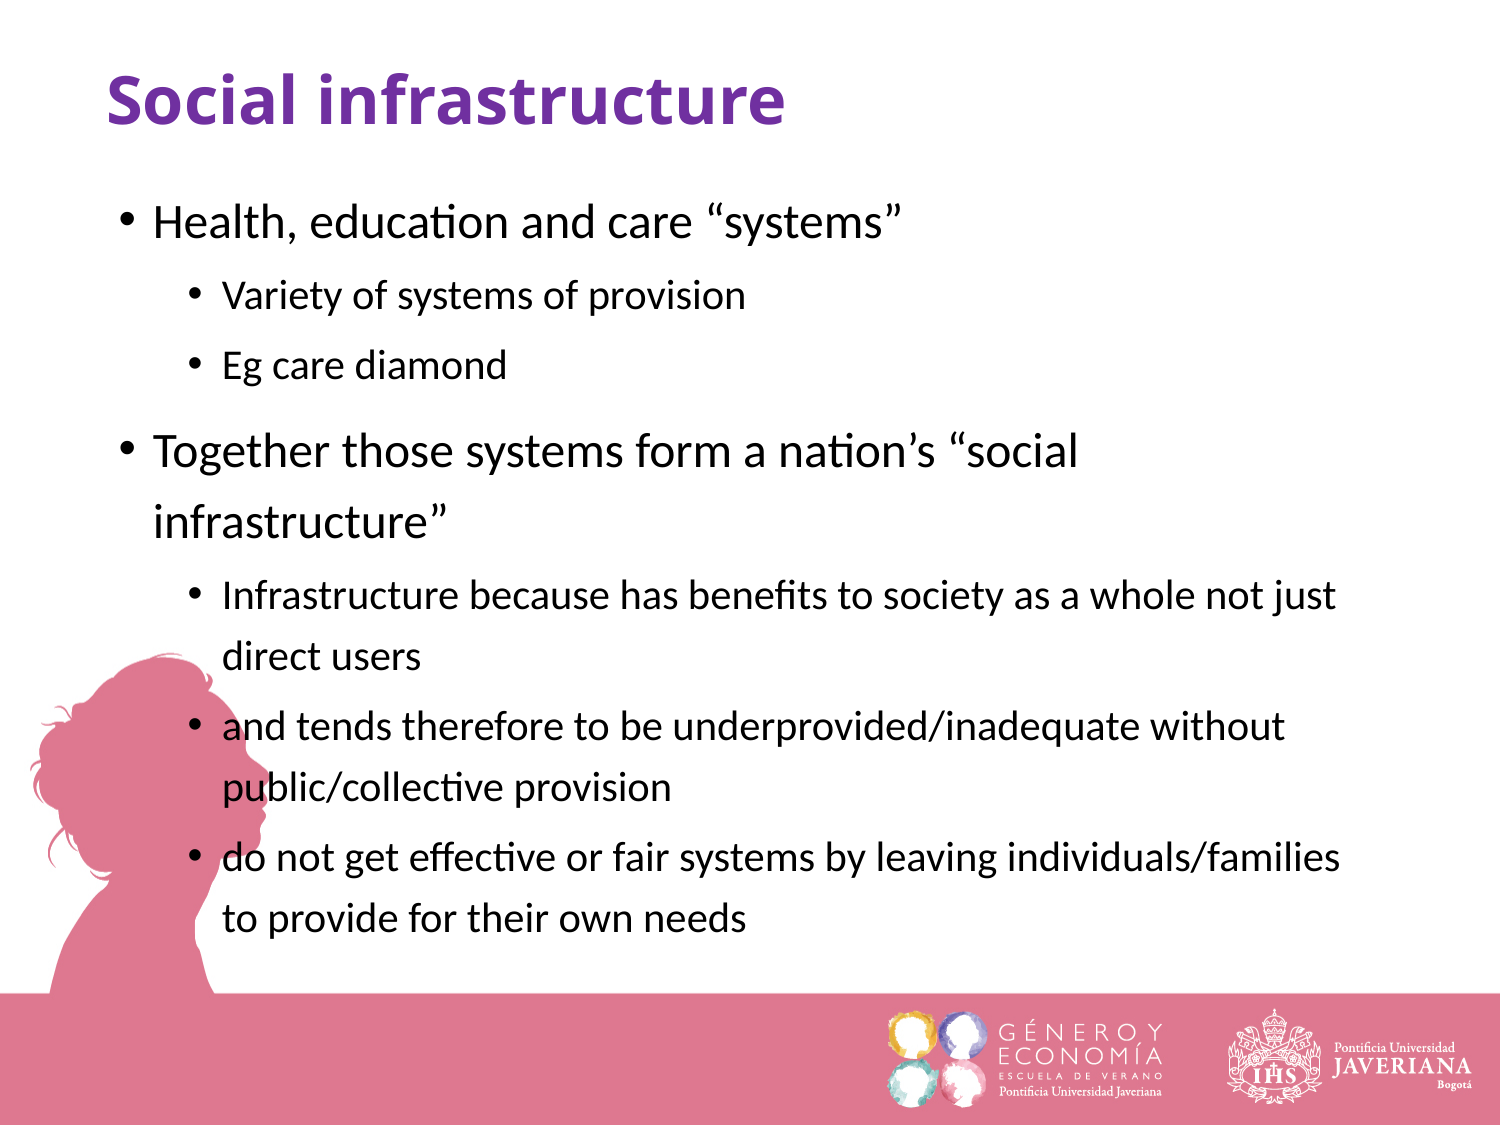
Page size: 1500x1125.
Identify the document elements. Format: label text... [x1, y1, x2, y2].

title Social infrastructure [91, 47, 1383, 158]
list Health, education and care “systems” Variety of systems of provision Eg care diamond Together those systems form a nation’s “social infrastructure” Infrastructure because has benefits to society as a whole not just direct users and tends therefore to be underprovided/inadequate without public/collective provision do not get effective or fair systems by leaving individuals/families to provide for their own needs [103, 169, 1368, 956]
picture [0, 0, 1500, 1125]
